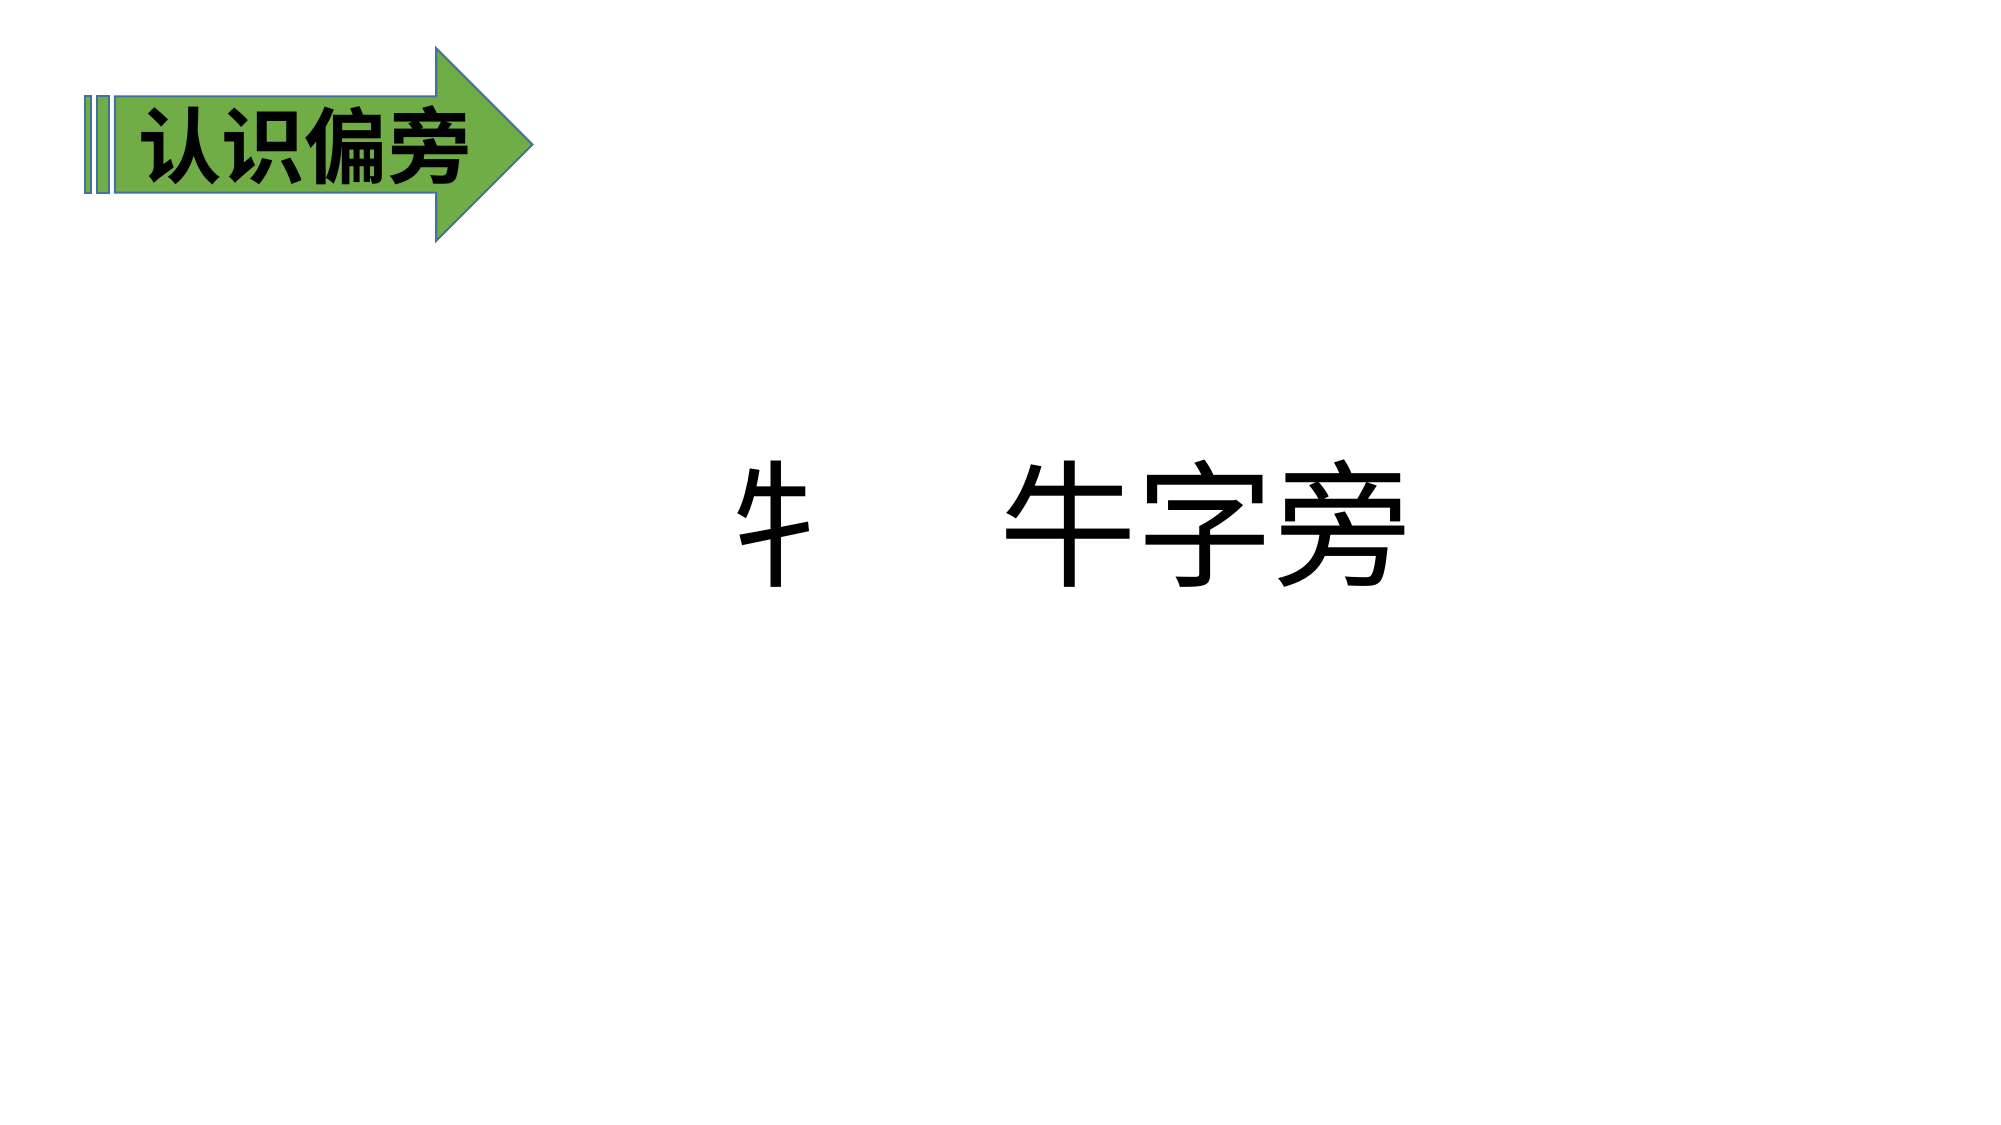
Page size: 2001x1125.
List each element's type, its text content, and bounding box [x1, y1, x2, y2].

text_box 牜 [692, 431, 861, 611]
text_box 认识偏旁 [123, 87, 1260, 202]
text_box [84, 95, 92, 194]
text_box [435, 45, 477, 87]
text_box [435, 202, 477, 244]
text_box [113, 95, 123, 194]
text_box [96, 95, 110, 194]
text_box 牛字旁 [984, 431, 1427, 611]
